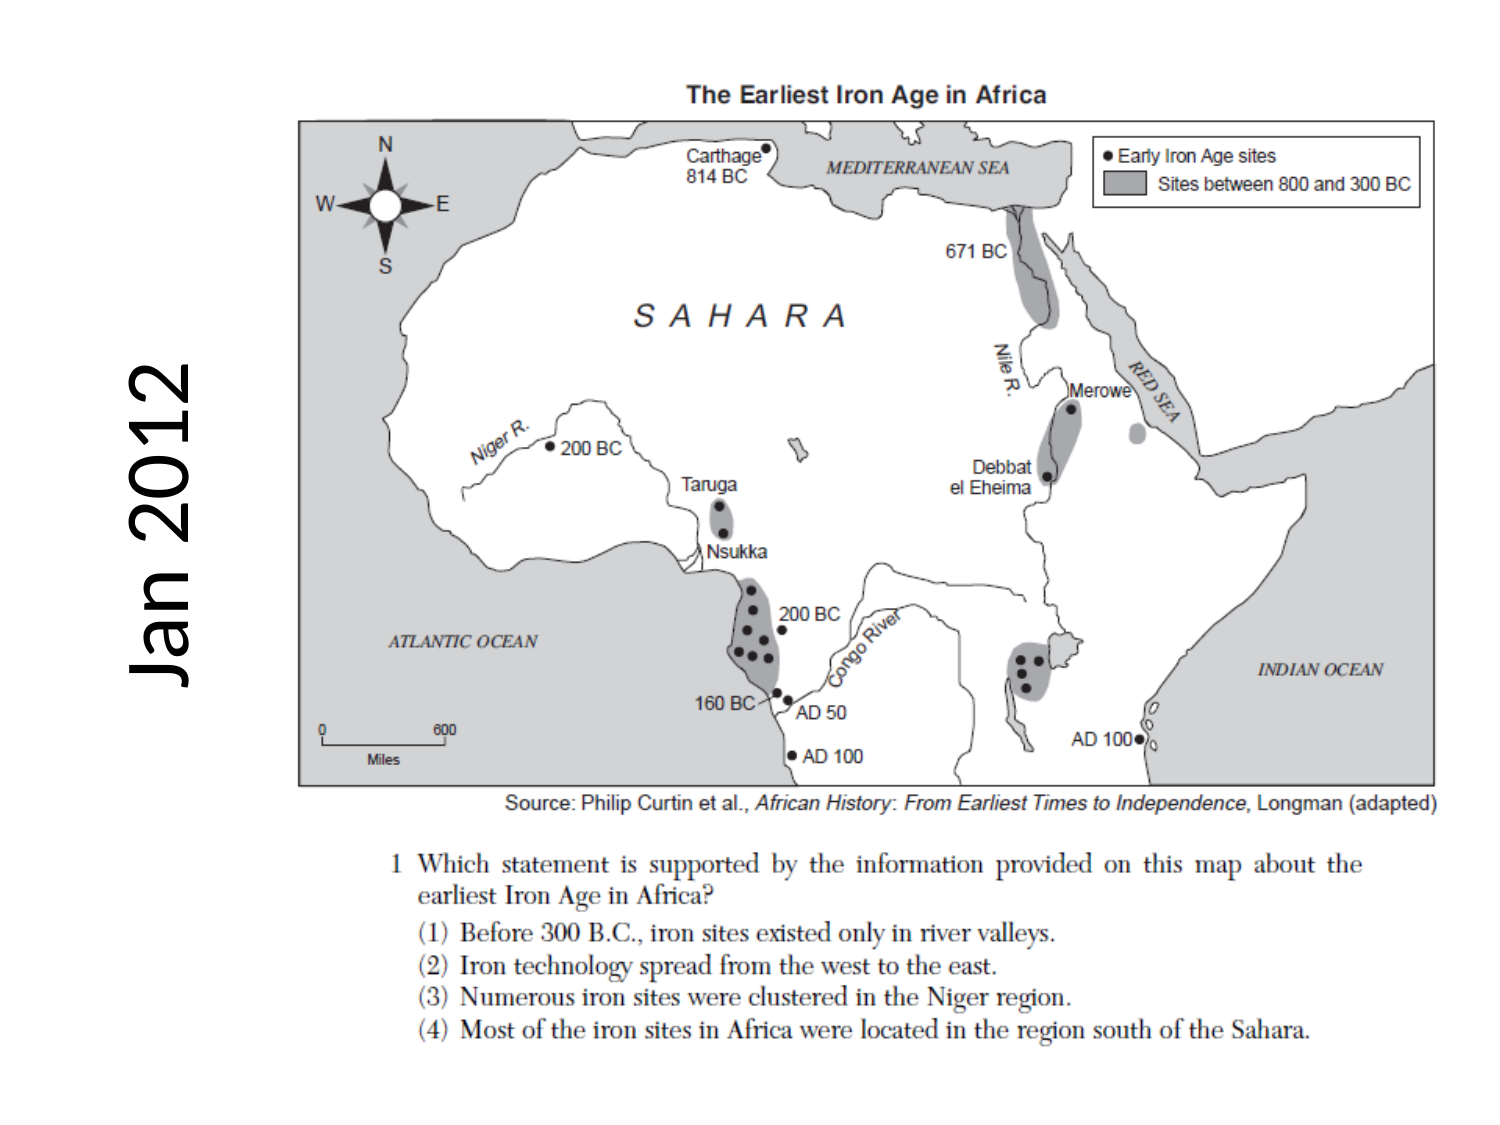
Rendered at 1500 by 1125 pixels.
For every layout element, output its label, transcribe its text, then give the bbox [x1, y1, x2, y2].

picture [277, 66, 1496, 1059]
title Jan 2012 [24, 0, 278, 1125]
